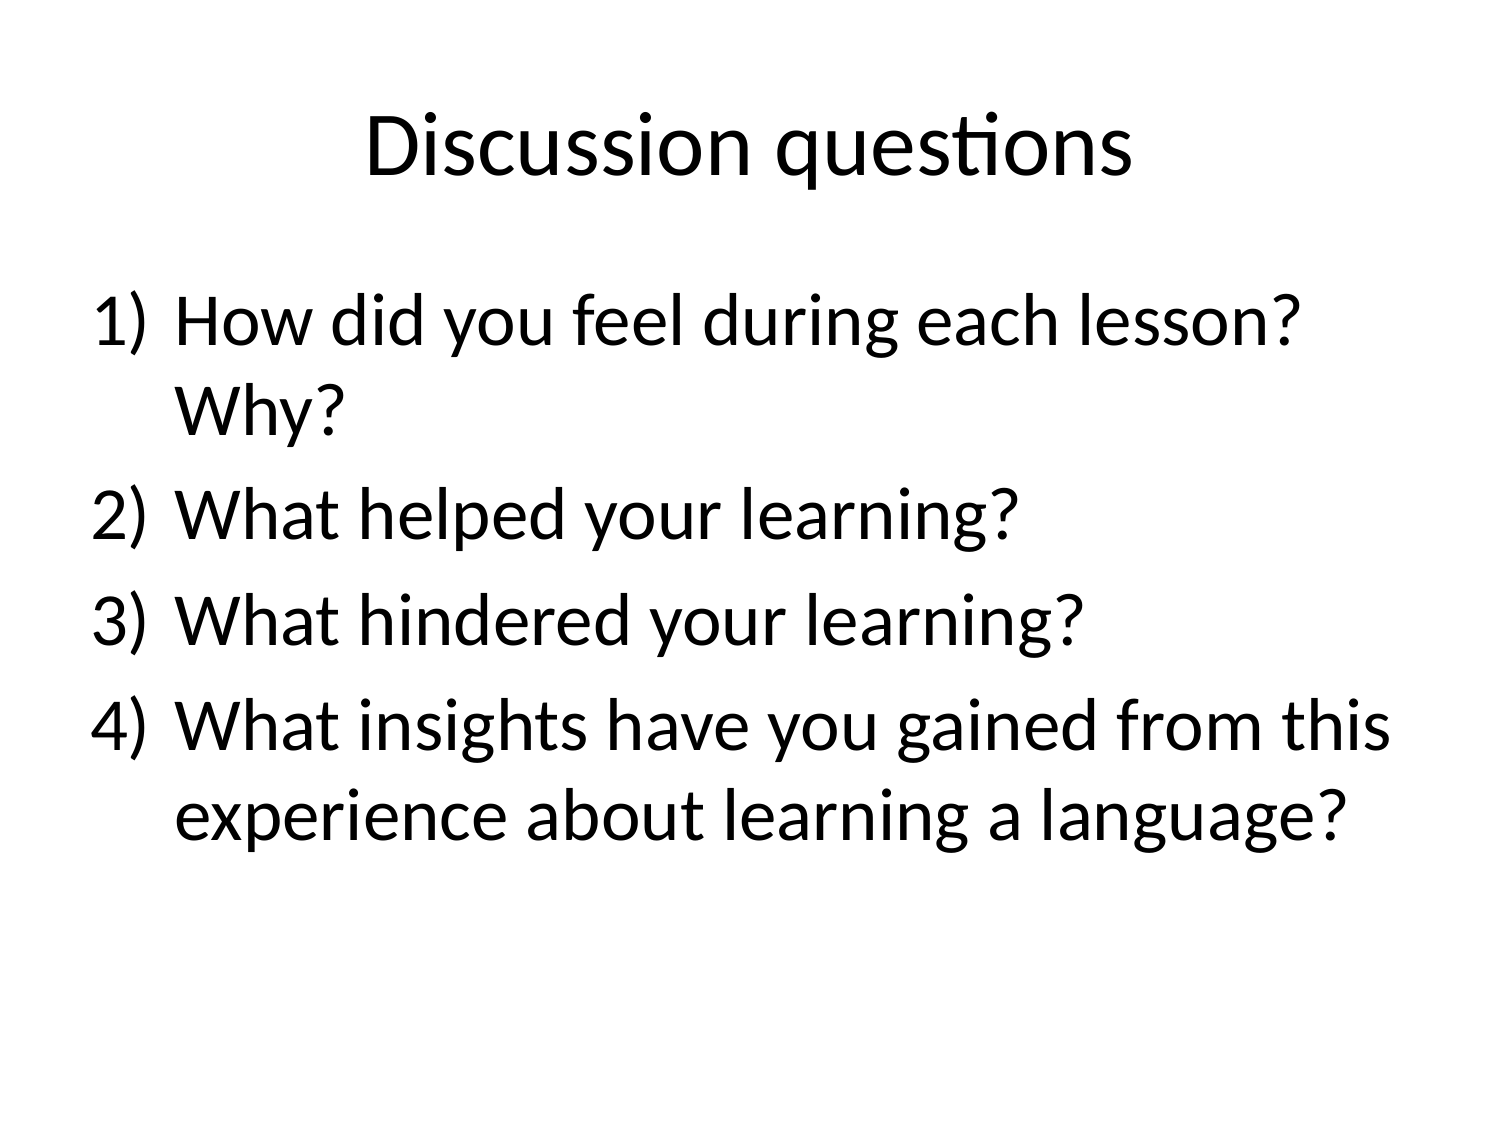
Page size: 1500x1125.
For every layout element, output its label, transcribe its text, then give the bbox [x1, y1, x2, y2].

list How did you feel during each lesson? Why? What helped your learning? What hindered your learning? What insights have you gained from this experience about learning a language? [75, 262, 1425, 1005]
title Discussion questions [75, 45, 1425, 233]
